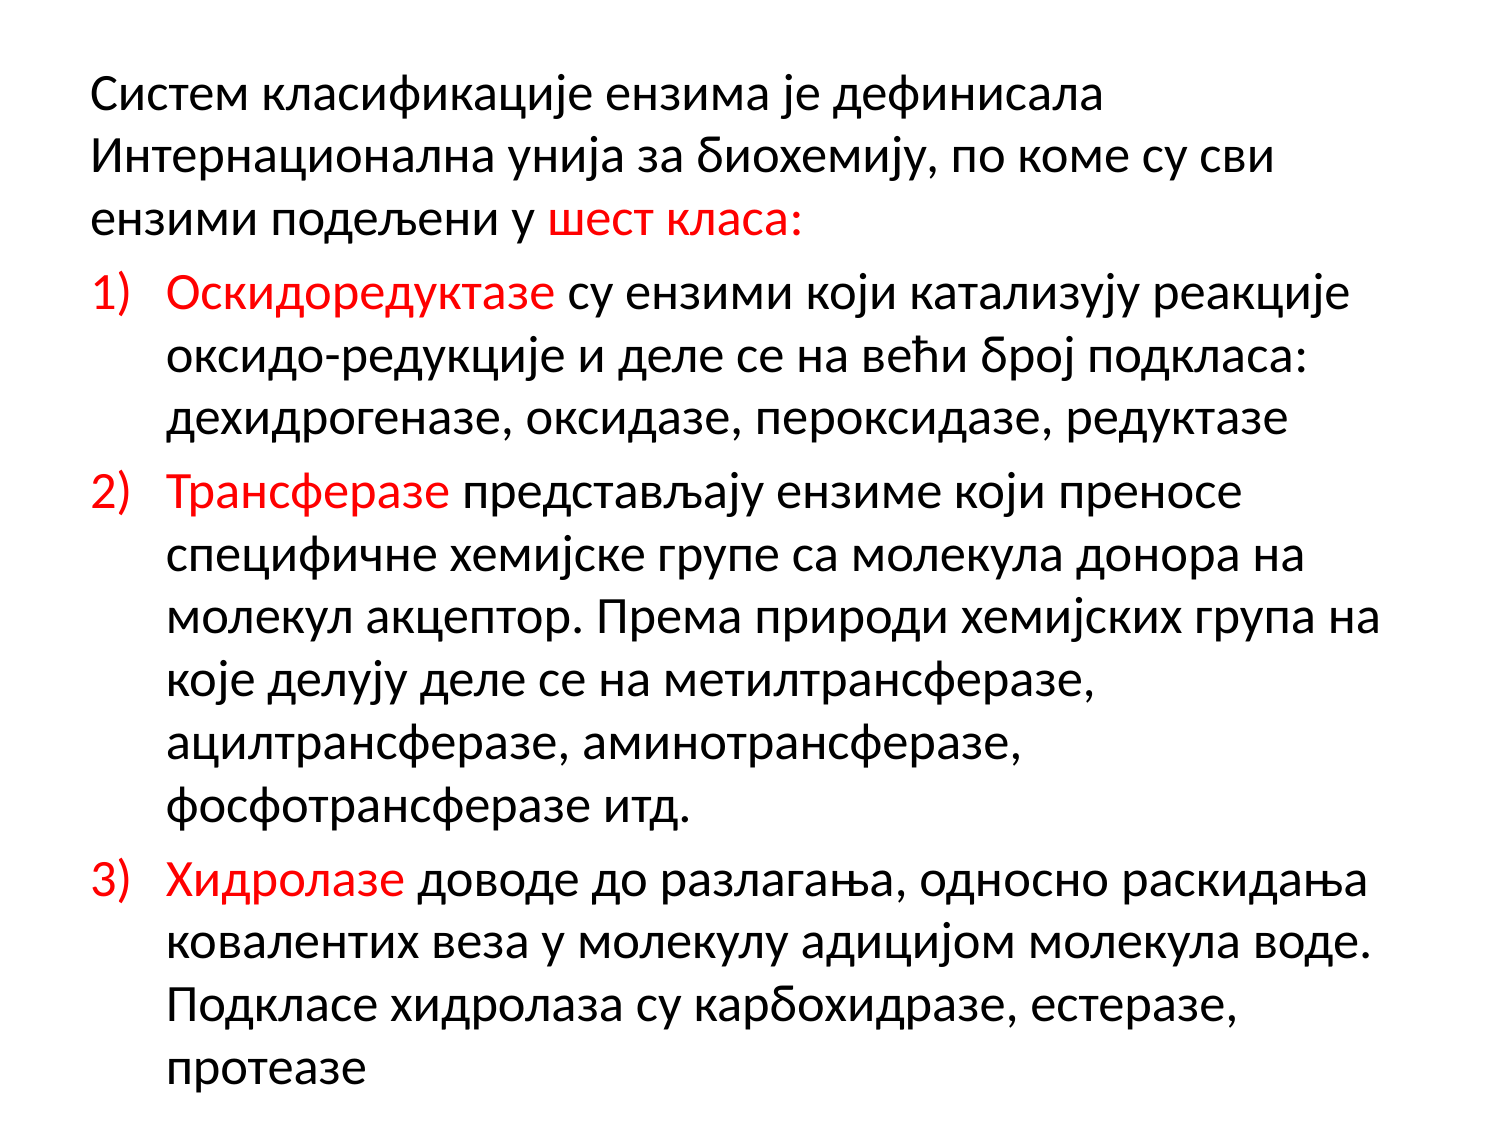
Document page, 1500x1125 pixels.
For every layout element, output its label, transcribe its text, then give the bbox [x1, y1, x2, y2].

list Систем класификације ензима је дефинисала Интернационална унија за биохемију, по коме су сви ензими подељени у шест класа: Оскидоредуктазе су ензими који катализују реакције оксидо-редукције и деле се на већи број подкласа: дехидрогеназе, оксидазе, пероксидазе, редуктазе Трансферазе представљају ензиме који преносе специфичне хемијске групе са молекула донора на молекул акцептор. Према природи хемијских група на које делују деле се на метилтрансферазе, ацилтрансферазе, аминотрансферазе, фосфотрансферазе итд. Хидролазе доводе до разлагања, однoсно раскидања ковалентих веза у молекулу адицијом молекула воде. Подкласе хидролаза су карбохидразе, естеразе, протеазе [75, 50, 1425, 1125]
